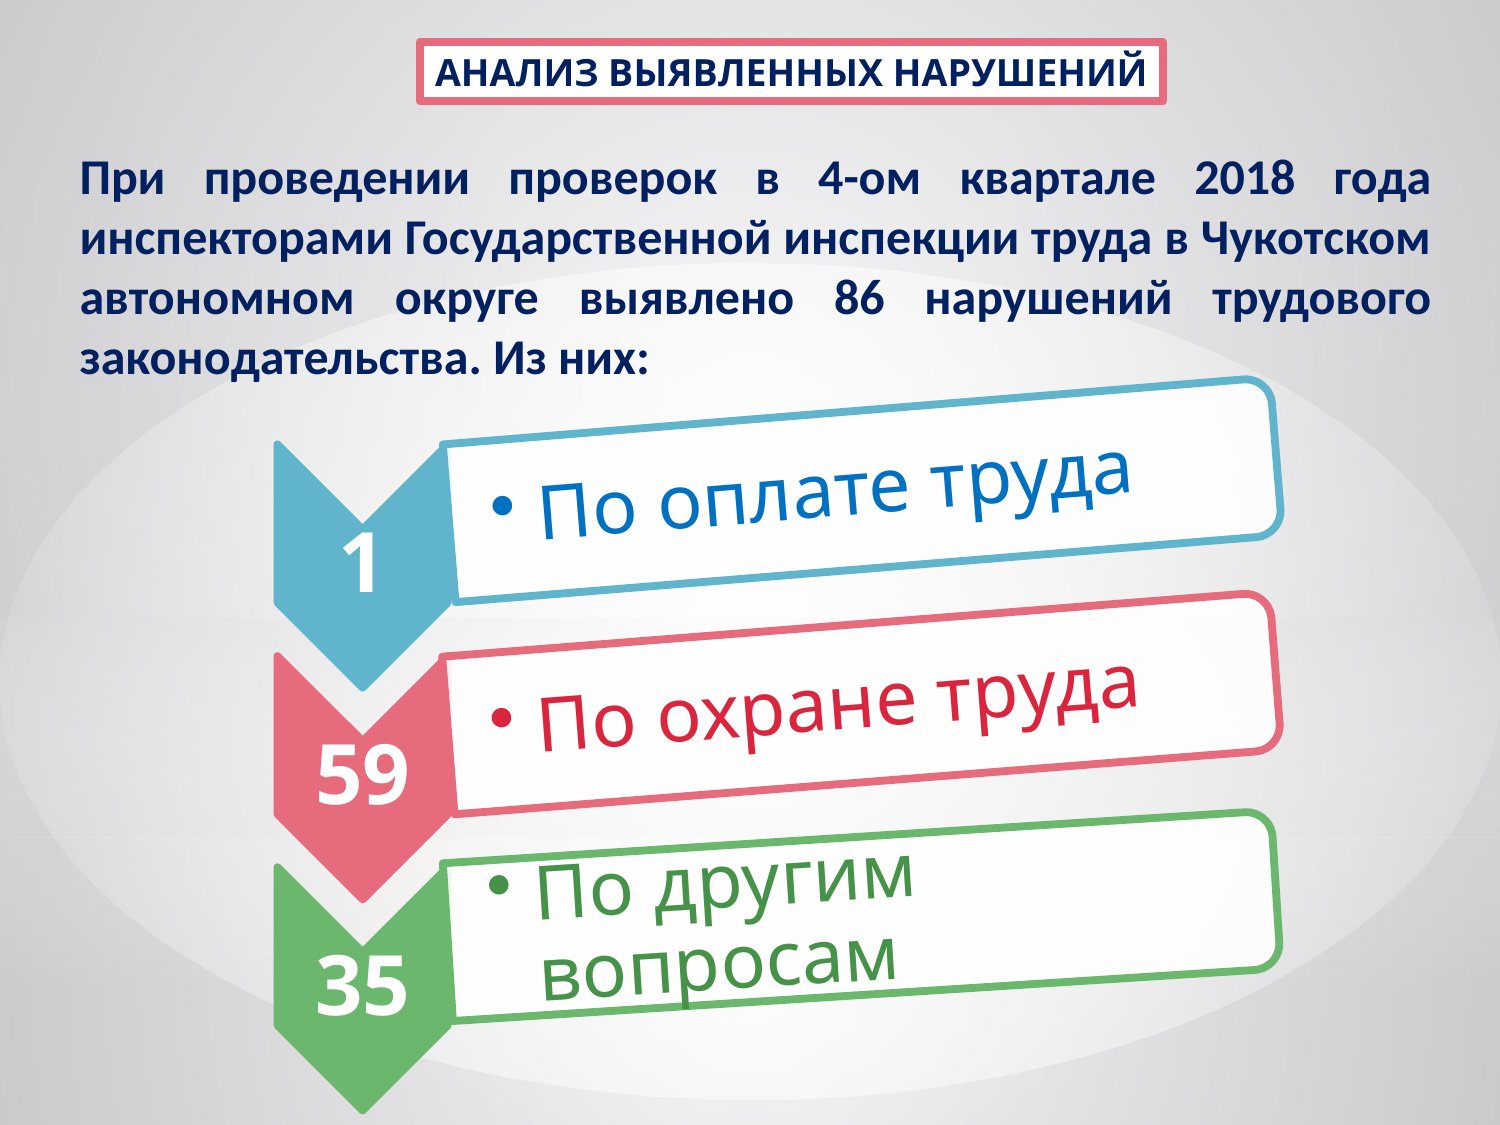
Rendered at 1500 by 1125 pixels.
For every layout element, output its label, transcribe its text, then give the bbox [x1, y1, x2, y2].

text_box АНАЛИЗ ВЫЯВЛЕННЫХ НАРУШЕНИЙ [416, 38, 1167, 105]
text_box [277, 444, 1278, 1112]
text_box При проведении проверок в 4-ом квартале 2018 года инспекторами Государственной инспекции труда в Чукотском автономном округе выявлено 86 нарушений трудового законодательства. Из них: [64, 137, 1447, 392]
